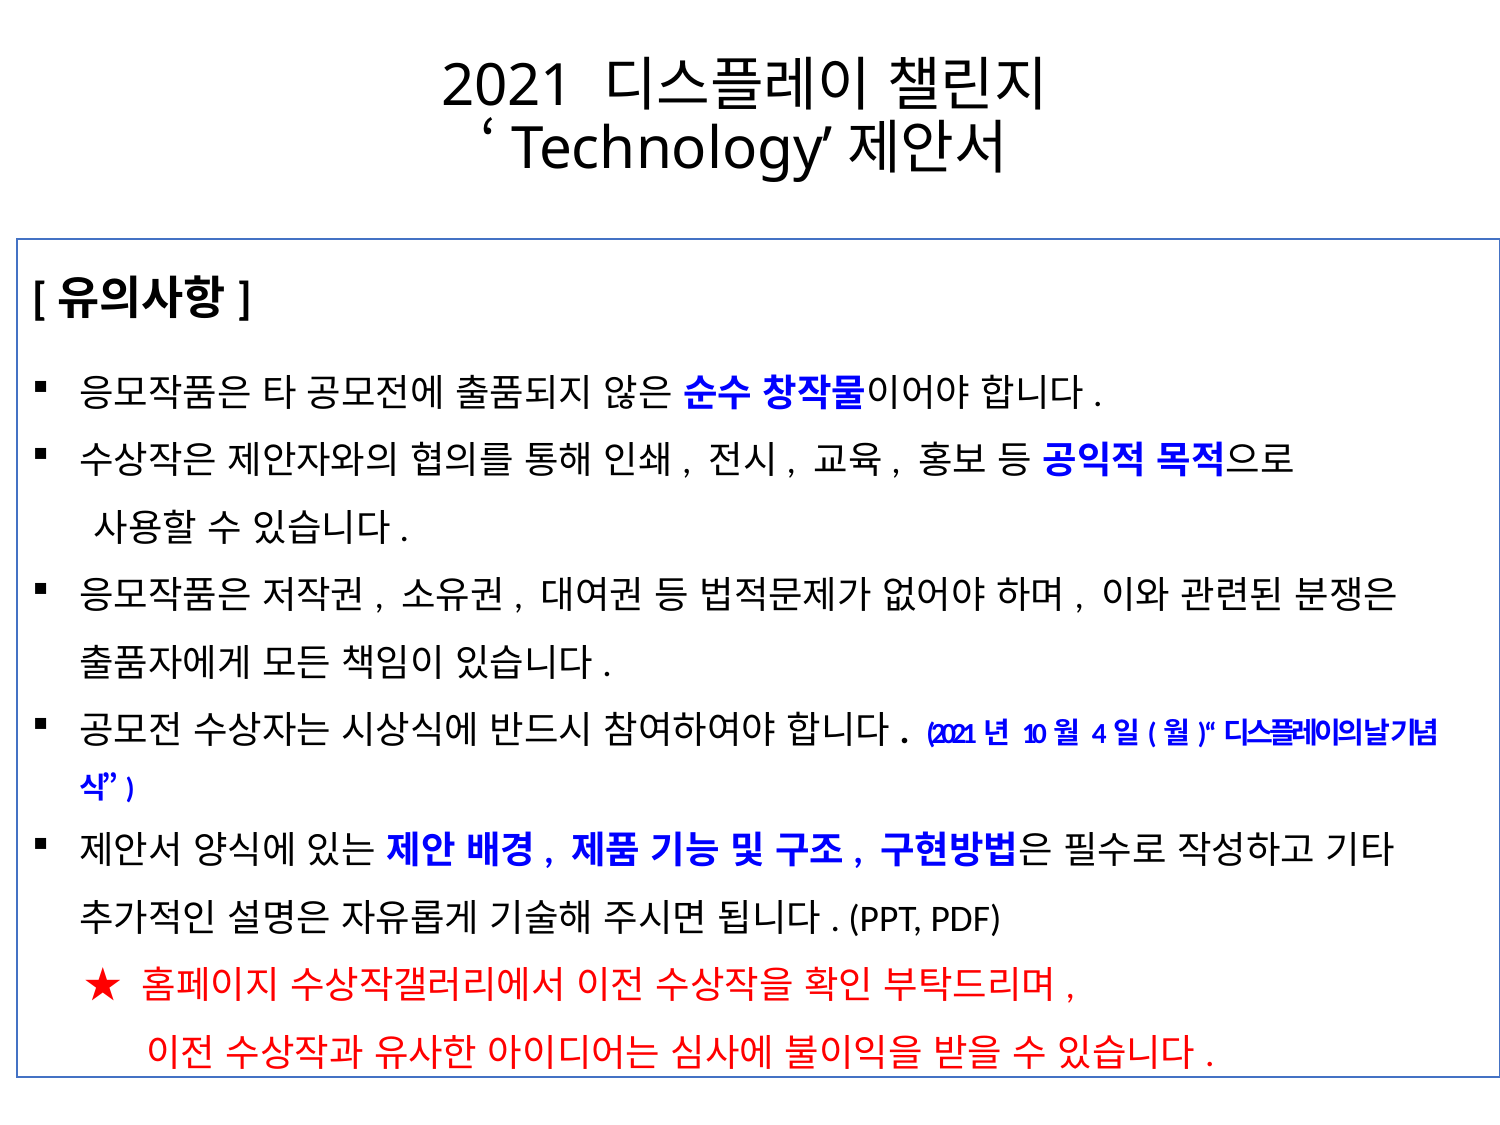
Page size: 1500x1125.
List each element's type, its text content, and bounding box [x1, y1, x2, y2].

title 2021 디스플레이 챌린지 ‘Technology’제안서 [37, 77, 1452, 159]
text_box [유의사항] 응모작품은 타 공모전에 출품되지 않은 순수 창작물이어야 합니다. 수상작은 제안자와의 협의를 통해 인쇄, 전시, 교육, 홍보 등 공익적 목적으로 사용할 수 있습니다. 응모작품은 저작권, 소유권, 대여권 등 법적문제가 없어야 하며, 이와 관련된 분쟁은 출품자에게 모든 책임이 있습니다. 공모전 수상자는 시상식에 반드시 참여하여야 합니다. (2021년 10월 4일(월) “디스플레이의 날 기념식”) 제안서 양식에 있는 제안 배경, 제품 기능 및 구조, 구현방법은 필수로 작성하고 기타 추가적인 설명은 자유롭게 기술해 주시면 됩니다. (PPT, PDF) ★ 홈페이지 수상작갤러리에서 이전 수상작을 확인 부탁드리며, 이전 수상작과 유사한 아이디어는 심사에 불이익을 받을 수 있습니다. [16, 238, 1500, 1078]
